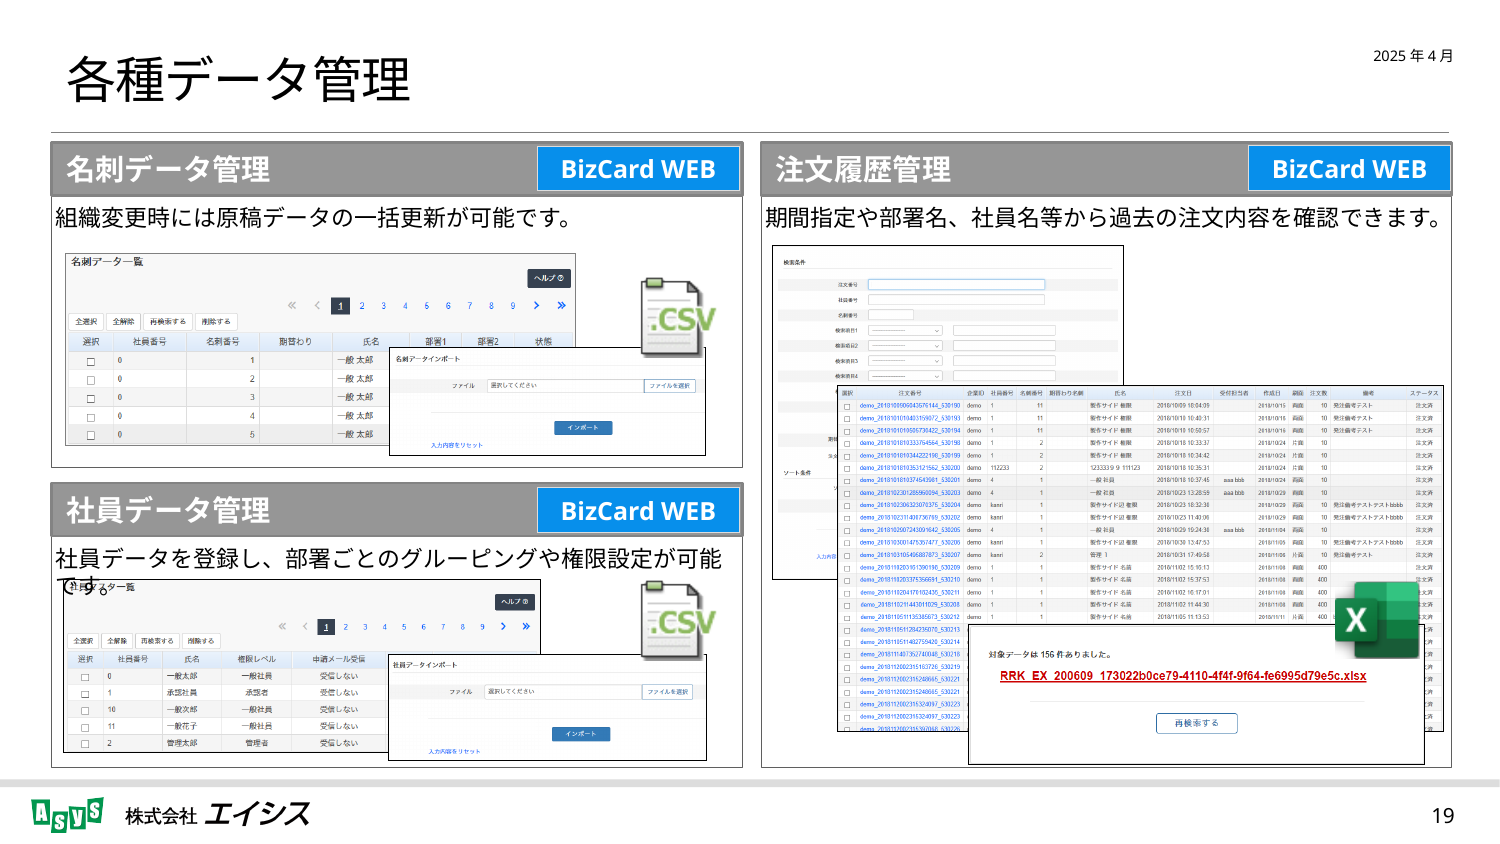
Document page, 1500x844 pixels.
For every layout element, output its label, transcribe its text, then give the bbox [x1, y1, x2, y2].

text_box BizCard WEB [1248, 145, 1451, 191]
text_box [760, 197, 1453, 768]
text_box 社員データ管理 [50, 482, 744, 537]
picture [65, 252, 718, 456]
picture [62, 578, 718, 761]
text_box [51, 197, 743, 468]
text_box [51, 537, 743, 768]
title 各種データ管理 [51, 33, 1449, 133]
picture [31, 797, 104, 833]
text_box BizCard WEB [537, 146, 740, 191]
text_box BizCard WEB [537, 487, 740, 533]
picture [771, 245, 1445, 765]
picture [125, 799, 315, 830]
text_box 注文履歴管理 [760, 141, 1453, 197]
slide_number 19 [1368, 794, 1470, 840]
text_box 名刺データ管理 [50, 141, 744, 197]
